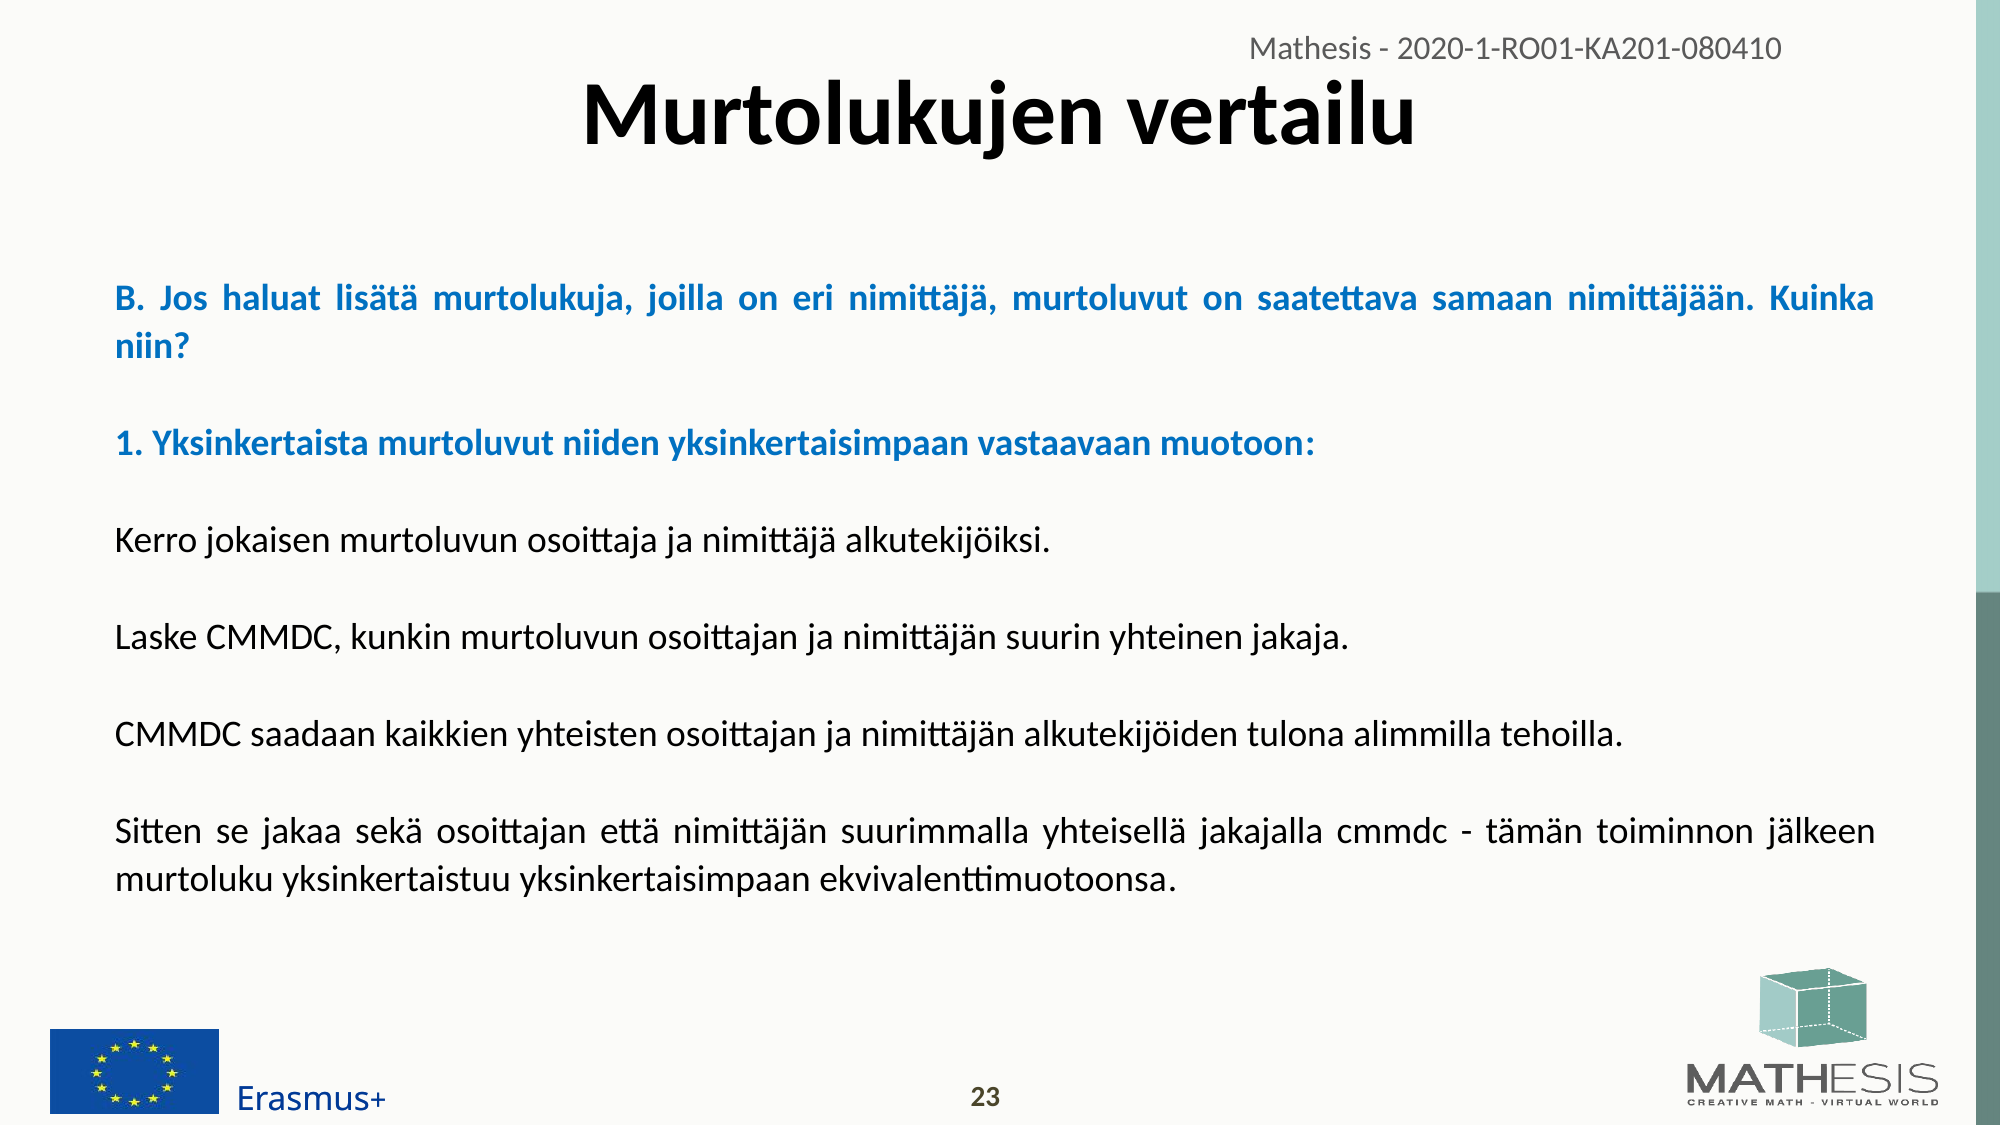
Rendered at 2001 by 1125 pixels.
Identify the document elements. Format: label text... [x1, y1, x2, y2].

list B. Jos haluat lisätä murtolukuja, joilla on eri nimittäjä, murtoluvut on saatettava samaan nimittäjään. Kuinka niin? 1. Yksinkertaista murtoluvut niiden yksinkertaisimpaan vastaavaan muotoon: Kerro jokaisen murtoluvun osoittaja ja nimittäjä alkutekijöiksi. Laske CMMDC, kunkin murtoluvun osoittajan ja nimittäjän suurin yhteinen jakaja. CMMDC saadaan kaikkien yhteisten osoittajan ja nimittäjän alkutekijöiden tulona alimmilla tehoilla. Sitten se jakaa sekä osoittajan että nimittäjän suurimmalla yhteisellä jakajalla cmmdc - tämän toiminnon jälkeen murtoluku yksinkertaistuu yksinkertaisimpaan ekvivalenttimuotoonsa. [99, 262, 1900, 1005]
picture [50, 1029, 219, 1114]
title Murtolukujen vertailu [99, 45, 1900, 233]
